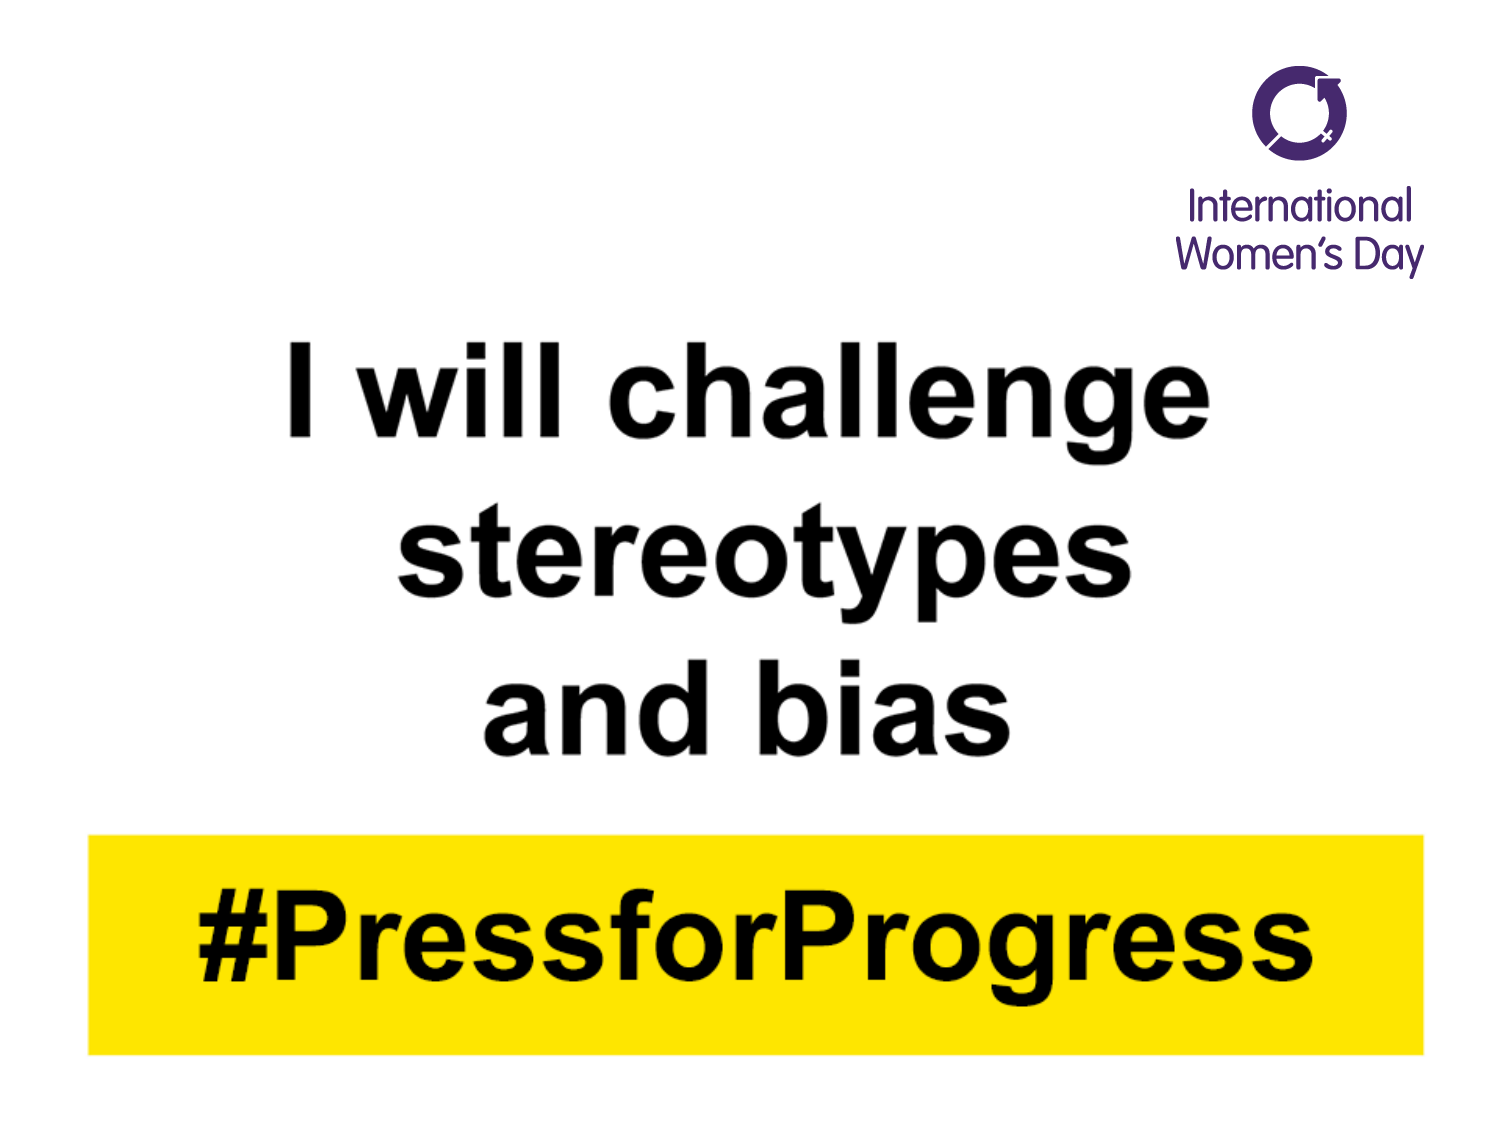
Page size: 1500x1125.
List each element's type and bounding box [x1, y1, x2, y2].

picture [212, 327, 1288, 798]
picture [1176, 66, 1424, 279]
picture [80, 825, 1436, 1071]
